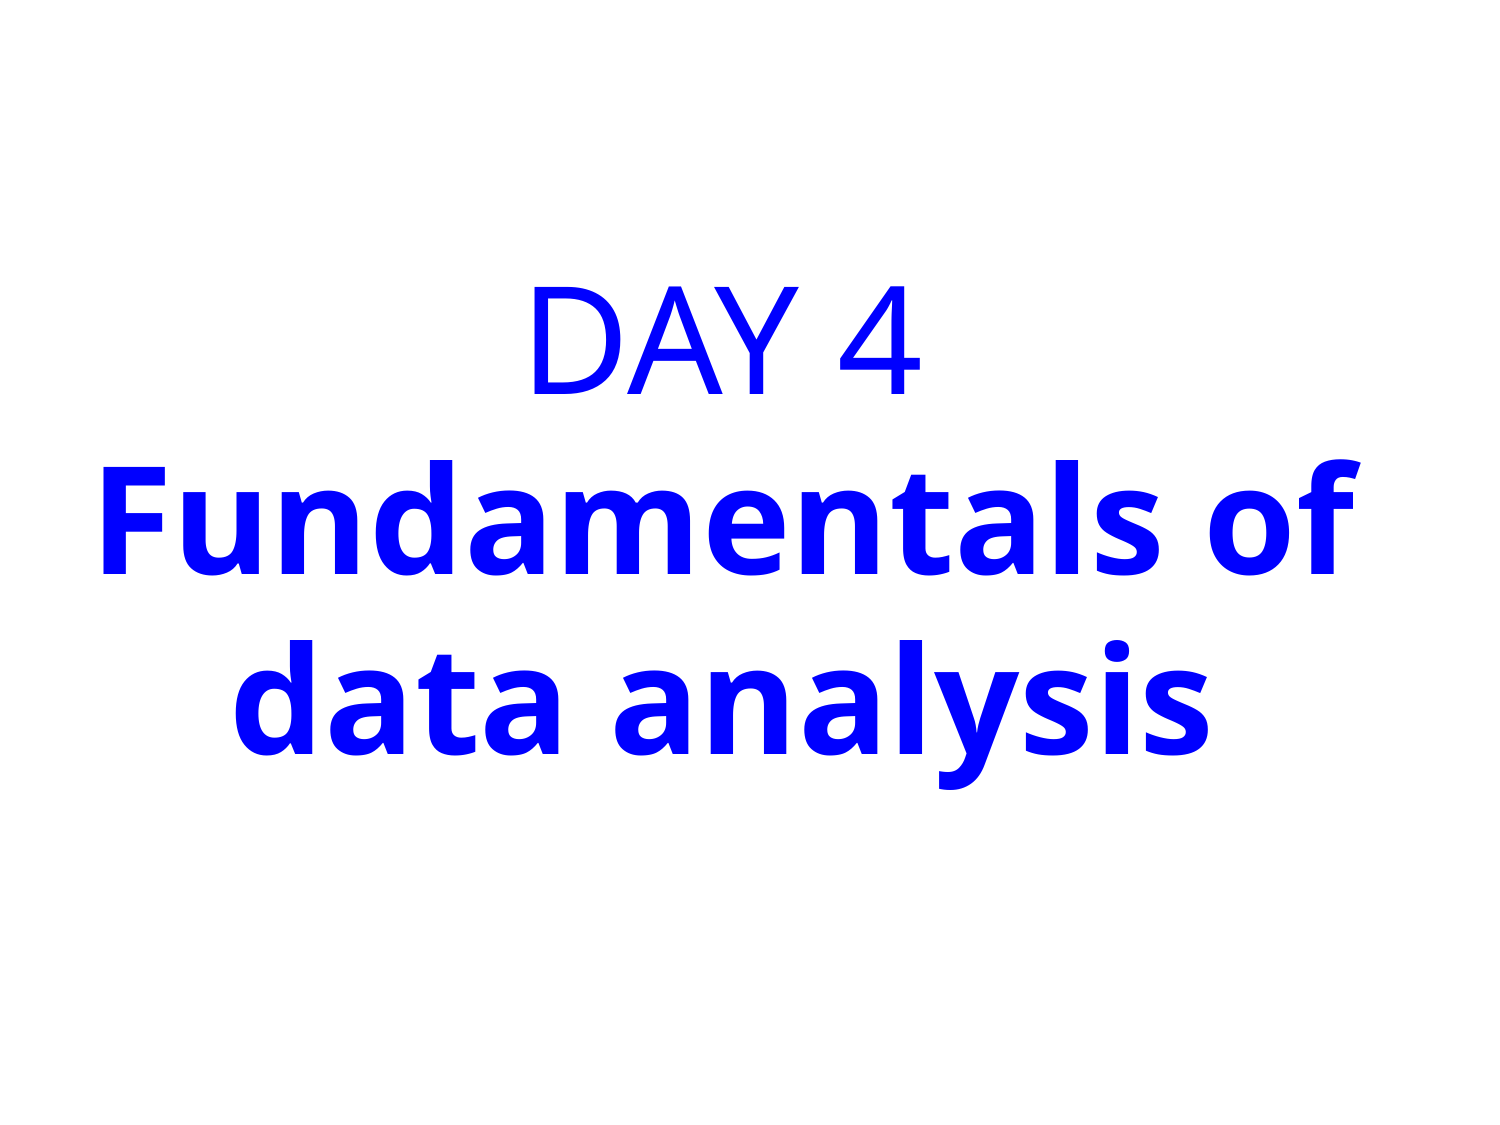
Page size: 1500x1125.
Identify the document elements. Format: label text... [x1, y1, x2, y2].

text_box DAY 4 Fundamentals of data analysis [74, 237, 1370, 793]
